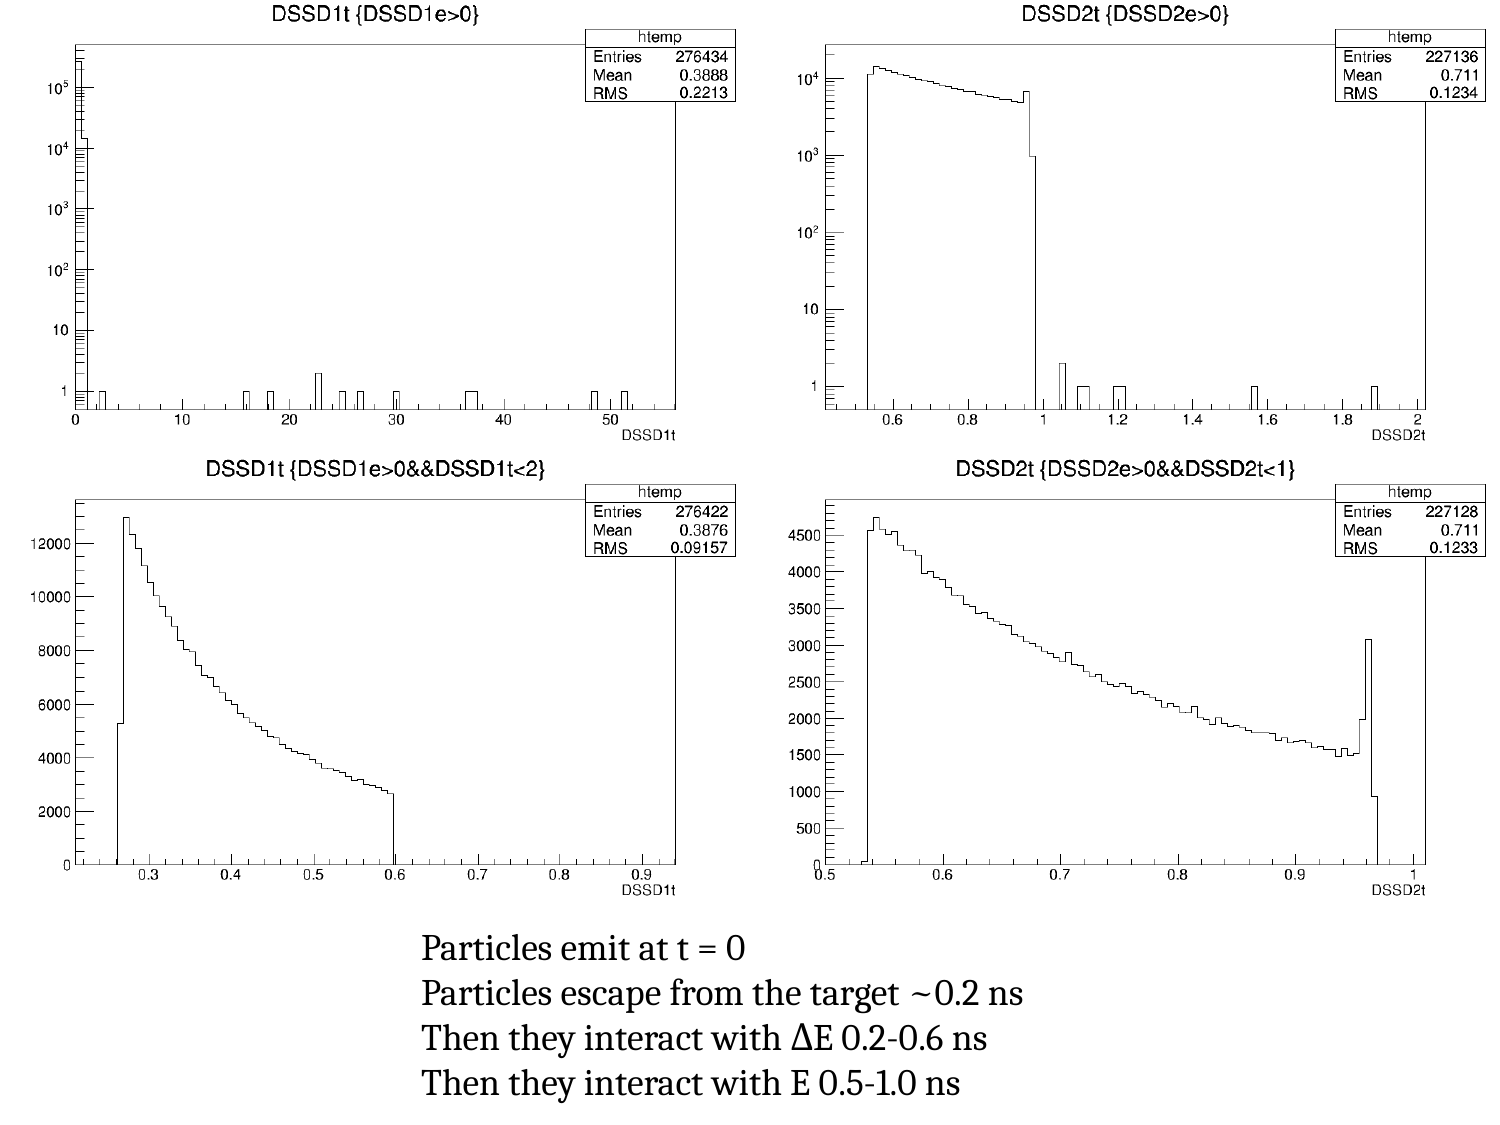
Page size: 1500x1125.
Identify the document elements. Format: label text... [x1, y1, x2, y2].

text_box Particles emit at t = 0 Particles escape from the target ~0.2 ns Then they interact with ΔE 0.2-0.6 ns Then they interact with E 0.5-1.0 ns [406, 915, 1094, 1111]
picture [0, 0, 1500, 911]
